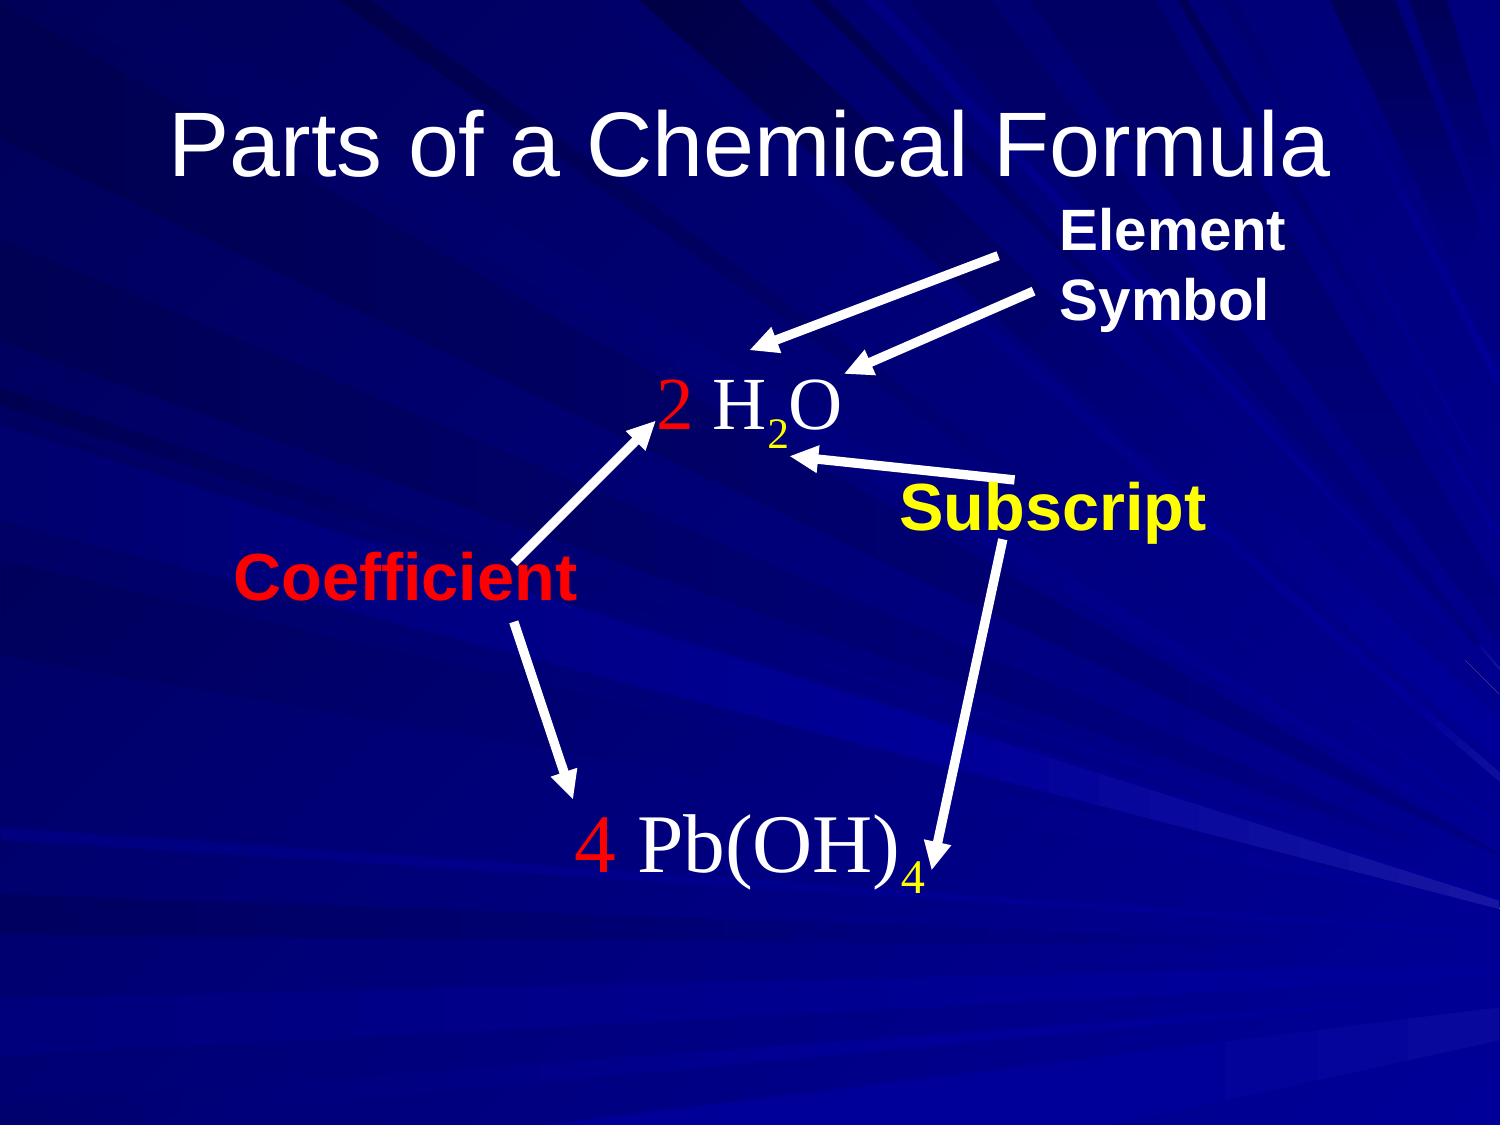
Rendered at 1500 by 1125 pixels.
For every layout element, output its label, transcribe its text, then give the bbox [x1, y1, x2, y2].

text_box [750, 255, 999, 352]
text_box [790, 451, 884, 467]
text_box [513, 622, 575, 799]
text_box [928, 551, 1001, 870]
list 2 H2O 4 Pb(OH)4 [74, 262, 1426, 1006]
text_box Element Symbol [1045, 184, 1424, 340]
title Parts of a Chemical Formula [74, 45, 1426, 234]
text_box [844, 291, 1034, 375]
text_box [550, 421, 656, 526]
text_box Coefficient [218, 526, 656, 622]
text_box Subscript [884, 456, 1287, 551]
